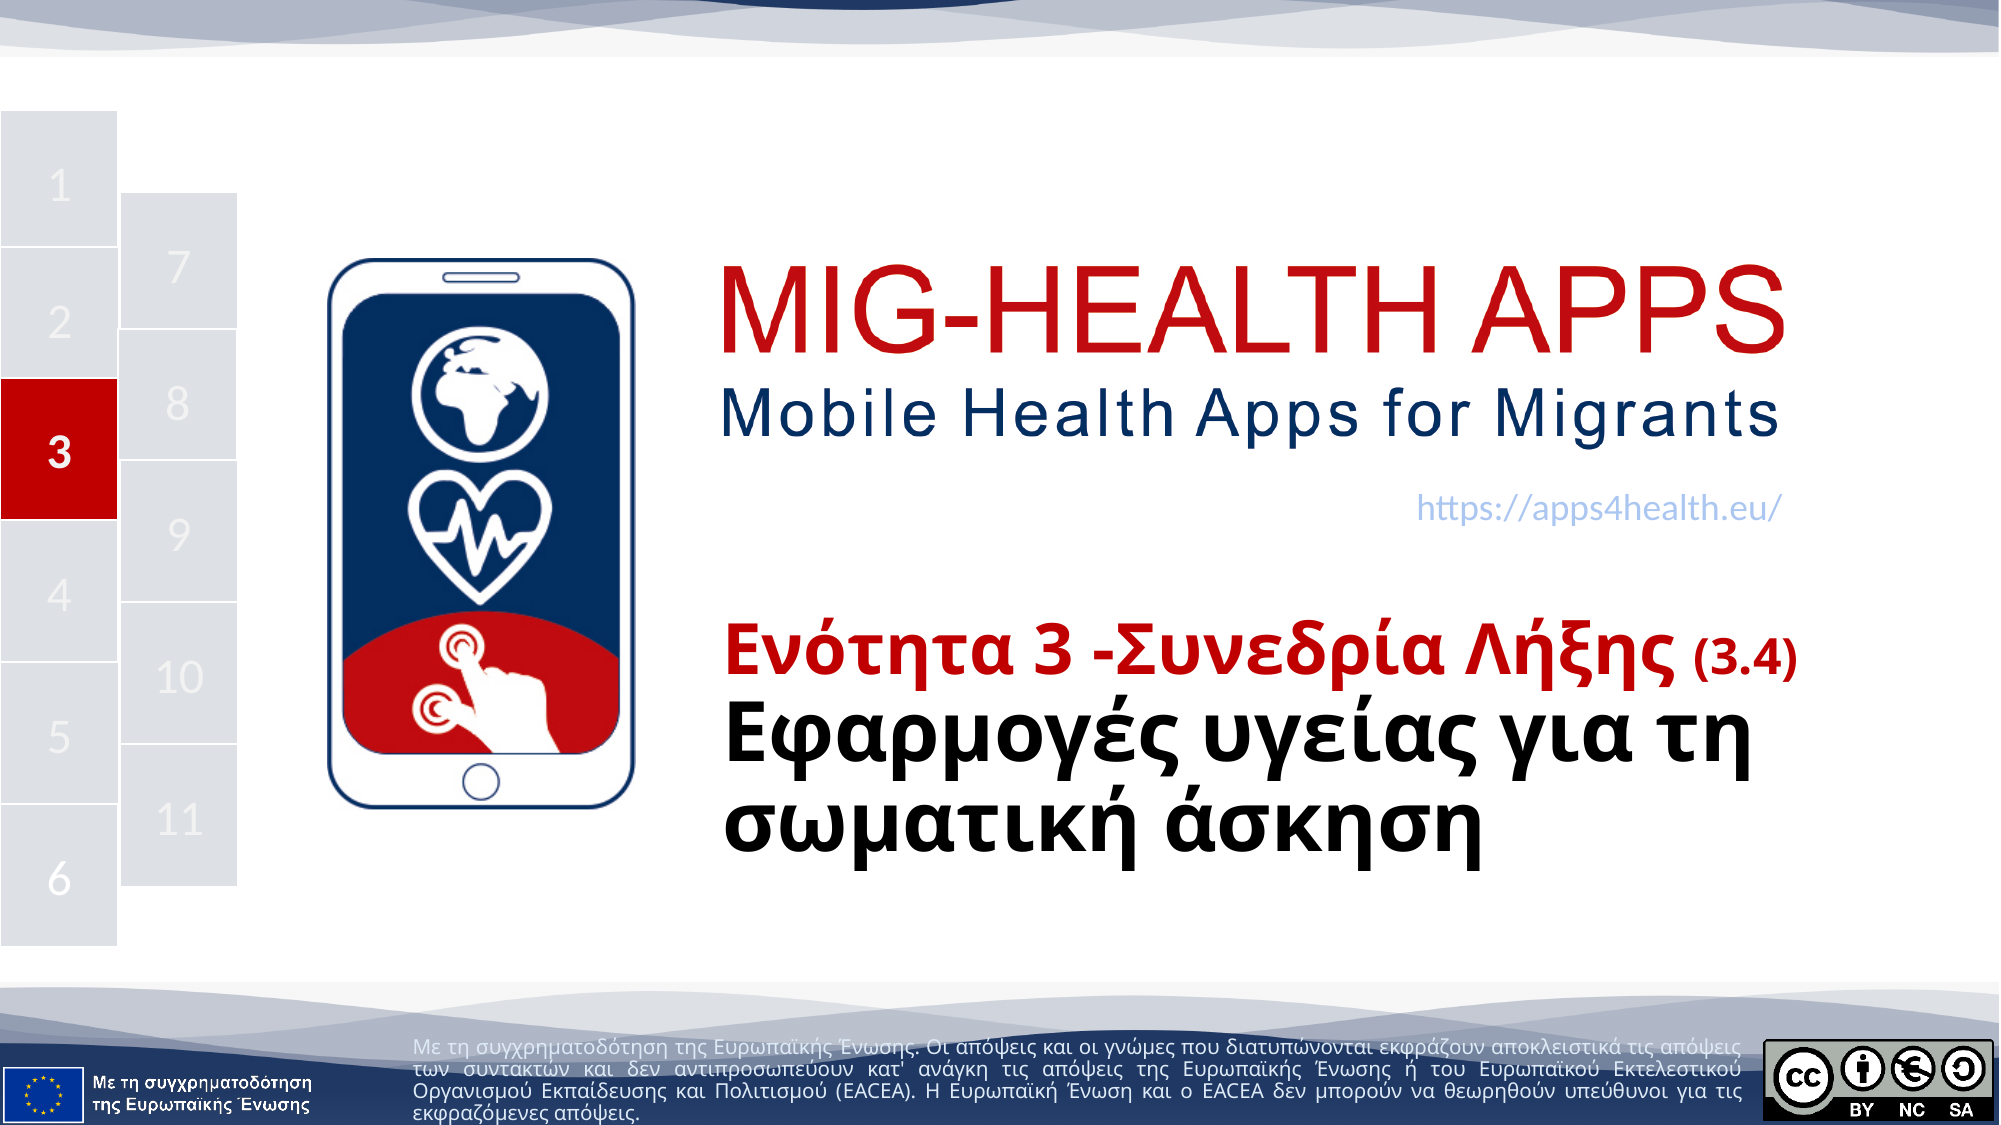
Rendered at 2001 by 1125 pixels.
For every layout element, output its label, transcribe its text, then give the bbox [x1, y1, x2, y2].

text_box 9 [118, 459, 239, 603]
text_box 11 [119, 743, 239, 888]
picture [706, 186, 1784, 528]
text_box 6 [0, 803, 120, 948]
text_box 3 [0, 377, 118, 519]
text_box 10 [119, 601, 239, 743]
text_box Ενότητα 3 -Συνεδρία Λήξης (3.4) Εφαρμογές υγείας για τη σωματική άσκηση [707, 576, 1906, 908]
text_box https://apps4health.eu/ [797, 475, 1798, 536]
picture [327, 258, 636, 811]
text_box 5 [0, 661, 119, 803]
picture [0, 982, 1999, 1125]
picture [0, 0, 1999, 57]
text_box 2 [0, 246, 119, 377]
text_box 4 [0, 519, 119, 661]
text_box 1 [0, 109, 119, 246]
text_box 8 [117, 328, 238, 473]
text_box 7 [119, 191, 239, 336]
